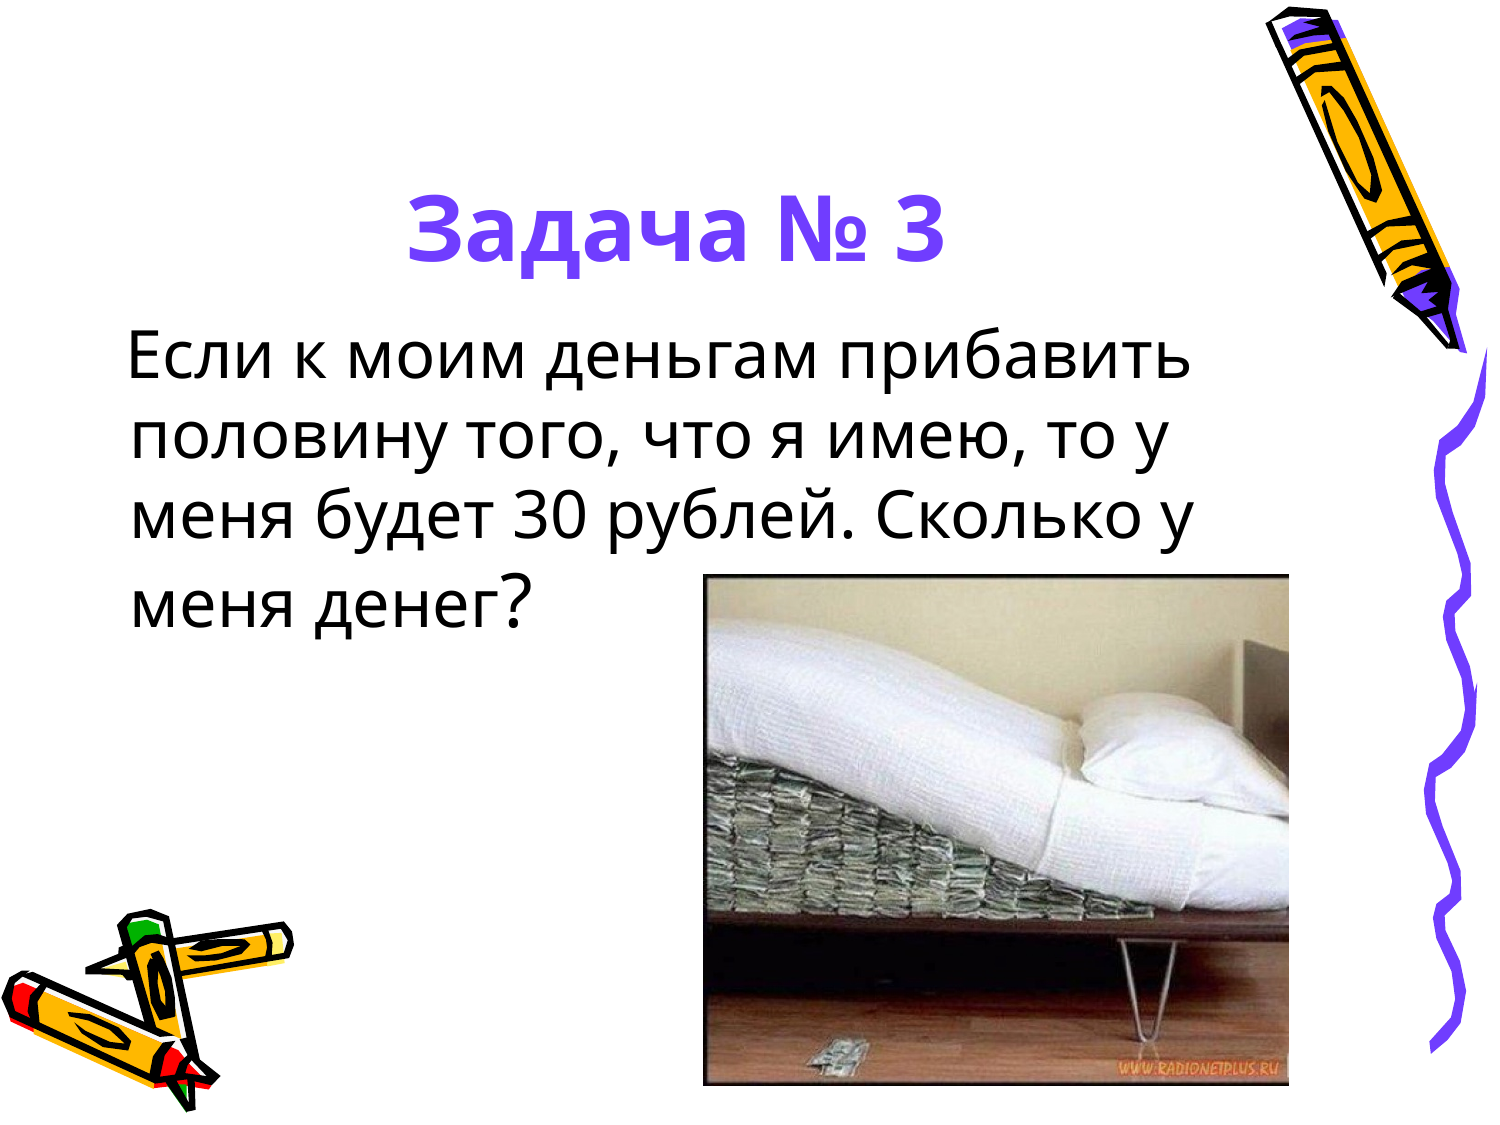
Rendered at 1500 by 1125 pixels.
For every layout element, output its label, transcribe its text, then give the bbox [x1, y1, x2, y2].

list Если к моим деньгам прибавить половину того, что я имею, то у меня будет 30 рублей. Сколько у меня денег? [58, 304, 1322, 905]
title Задача № 3 [112, 24, 1240, 288]
picture [702, 573, 1290, 1086]
